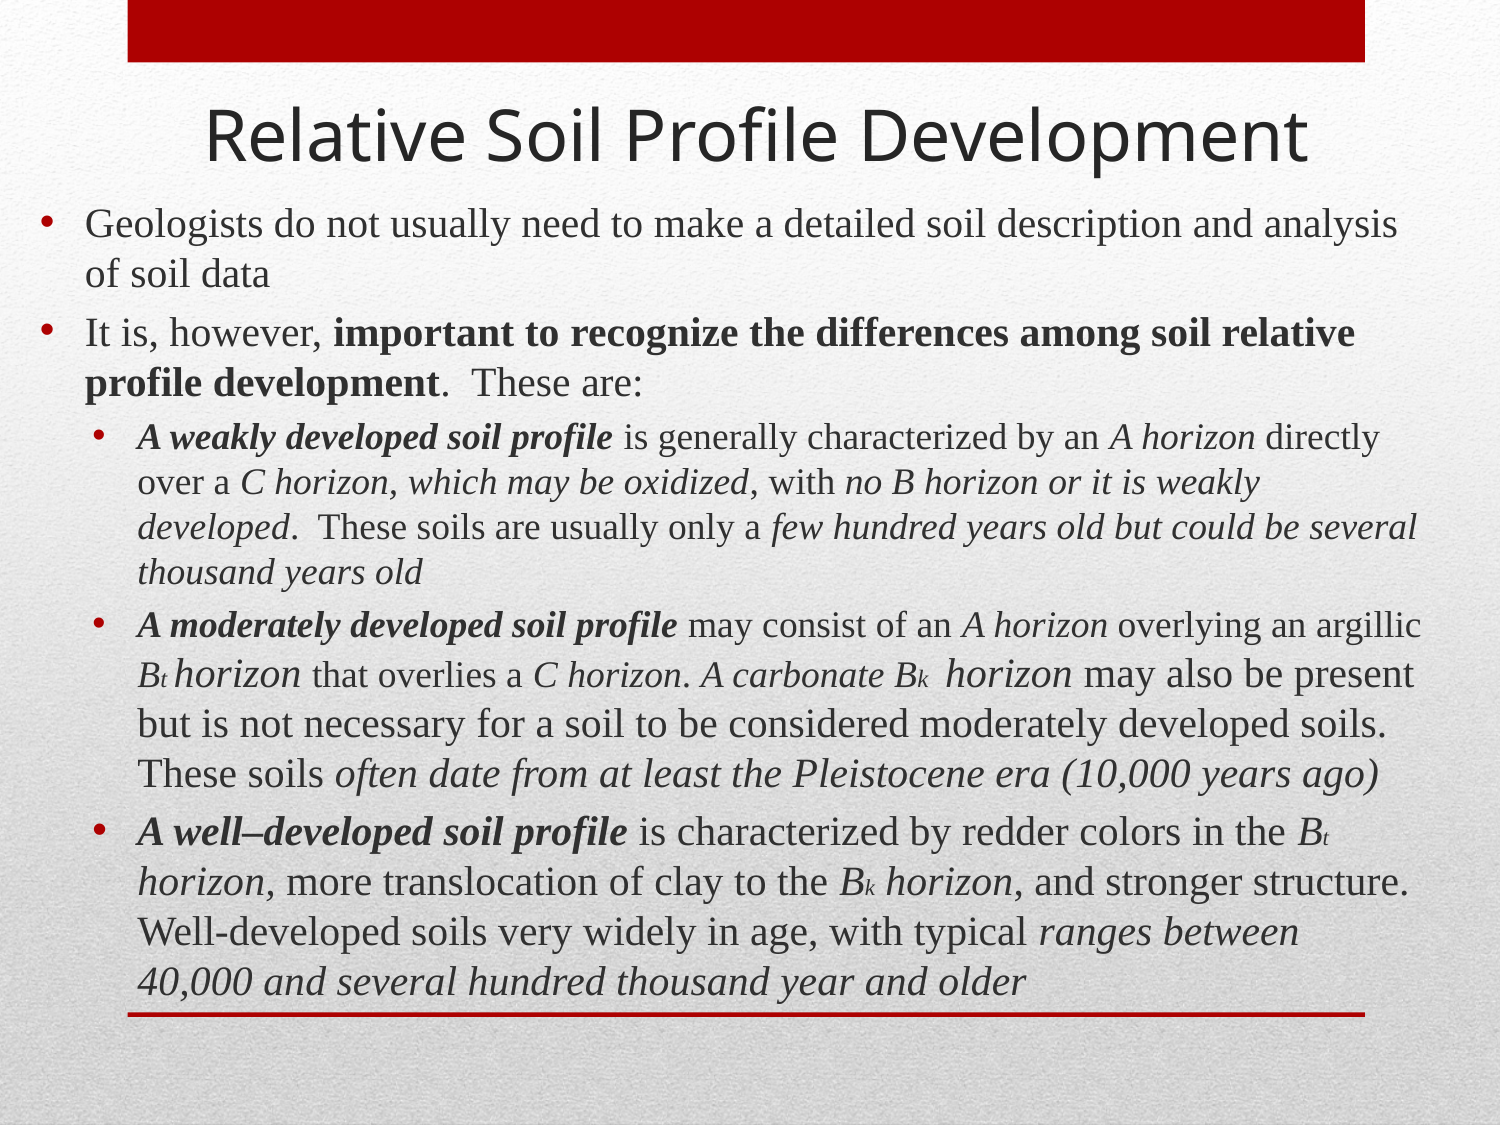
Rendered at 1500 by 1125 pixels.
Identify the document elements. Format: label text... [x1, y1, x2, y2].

title Relative Soil Profile Development [187, 0, 1325, 184]
list Geologists do not usually need to make a detailed soil description and analysis of soil data It is, however, important to recognize the differences among soil relative profile development. These are: A weakly developed soil profile is generally characterized by an A horizon directly over a C horizon, which may be oxidized, with no B horizon or it is weakly developed. These soils are usually only a few hundred years old but could be several thousand years old A moderately developed soil profile may consist of an A horizon overlying an argillic Bt horizon that overlies a C horizon. A carbonate Bk horizon may also be present but is not necessary for a soil to be considered moderately developed soils. These soils often date from at least the Pleistocene era (10,000 years ago) A well–developed soil profile is characterized by redder colors in the Bt horizon, more translocation of clay to the Bk horizon, and stronger structure. Well-developed soils very widely in age, with typical ranges between 40,000 and several hundred thousand year and older [24, 187, 1438, 1013]
